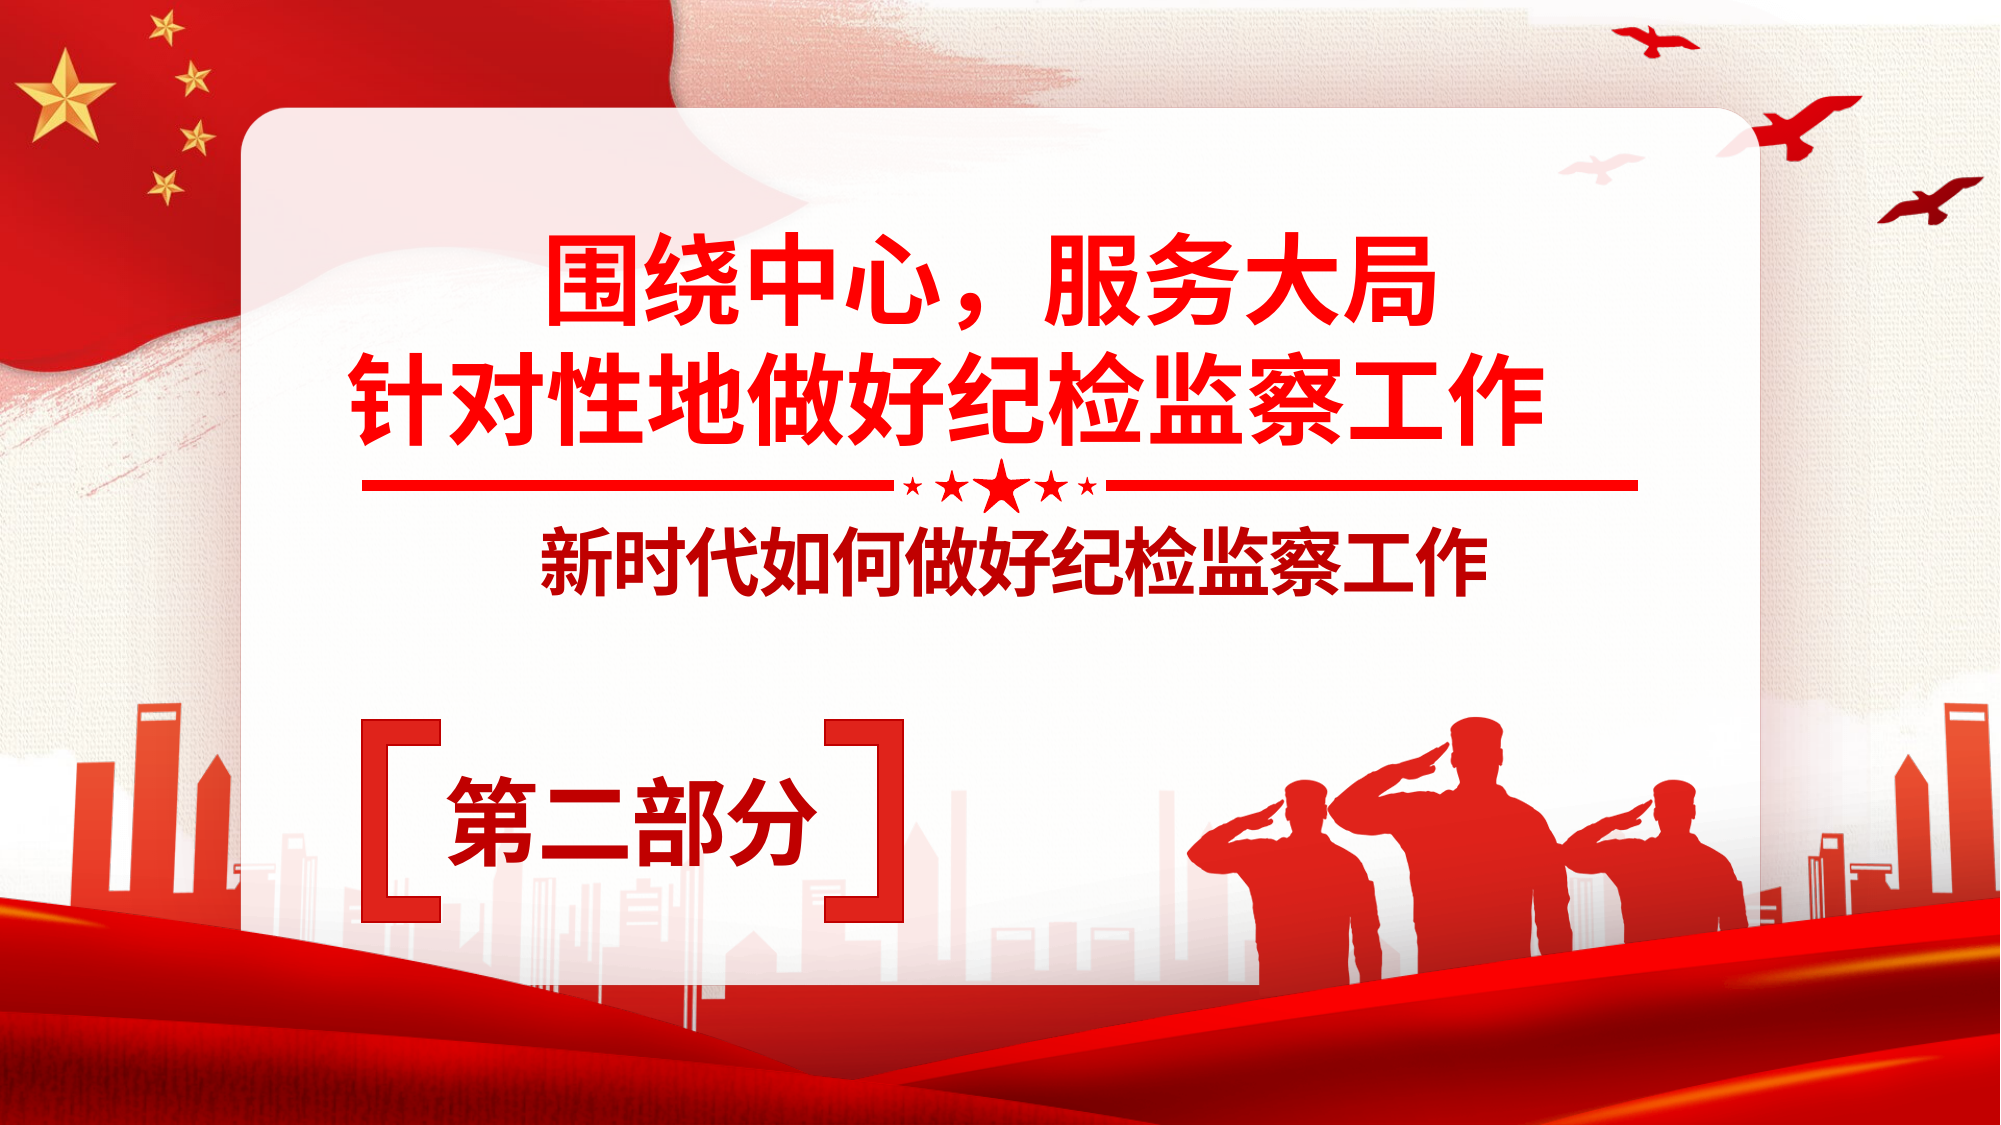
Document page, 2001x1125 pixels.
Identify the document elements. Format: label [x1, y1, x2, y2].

text_box [361, 457, 1639, 514]
picture [0, 0, 2000, 1125]
text_box [361, 719, 903, 923]
